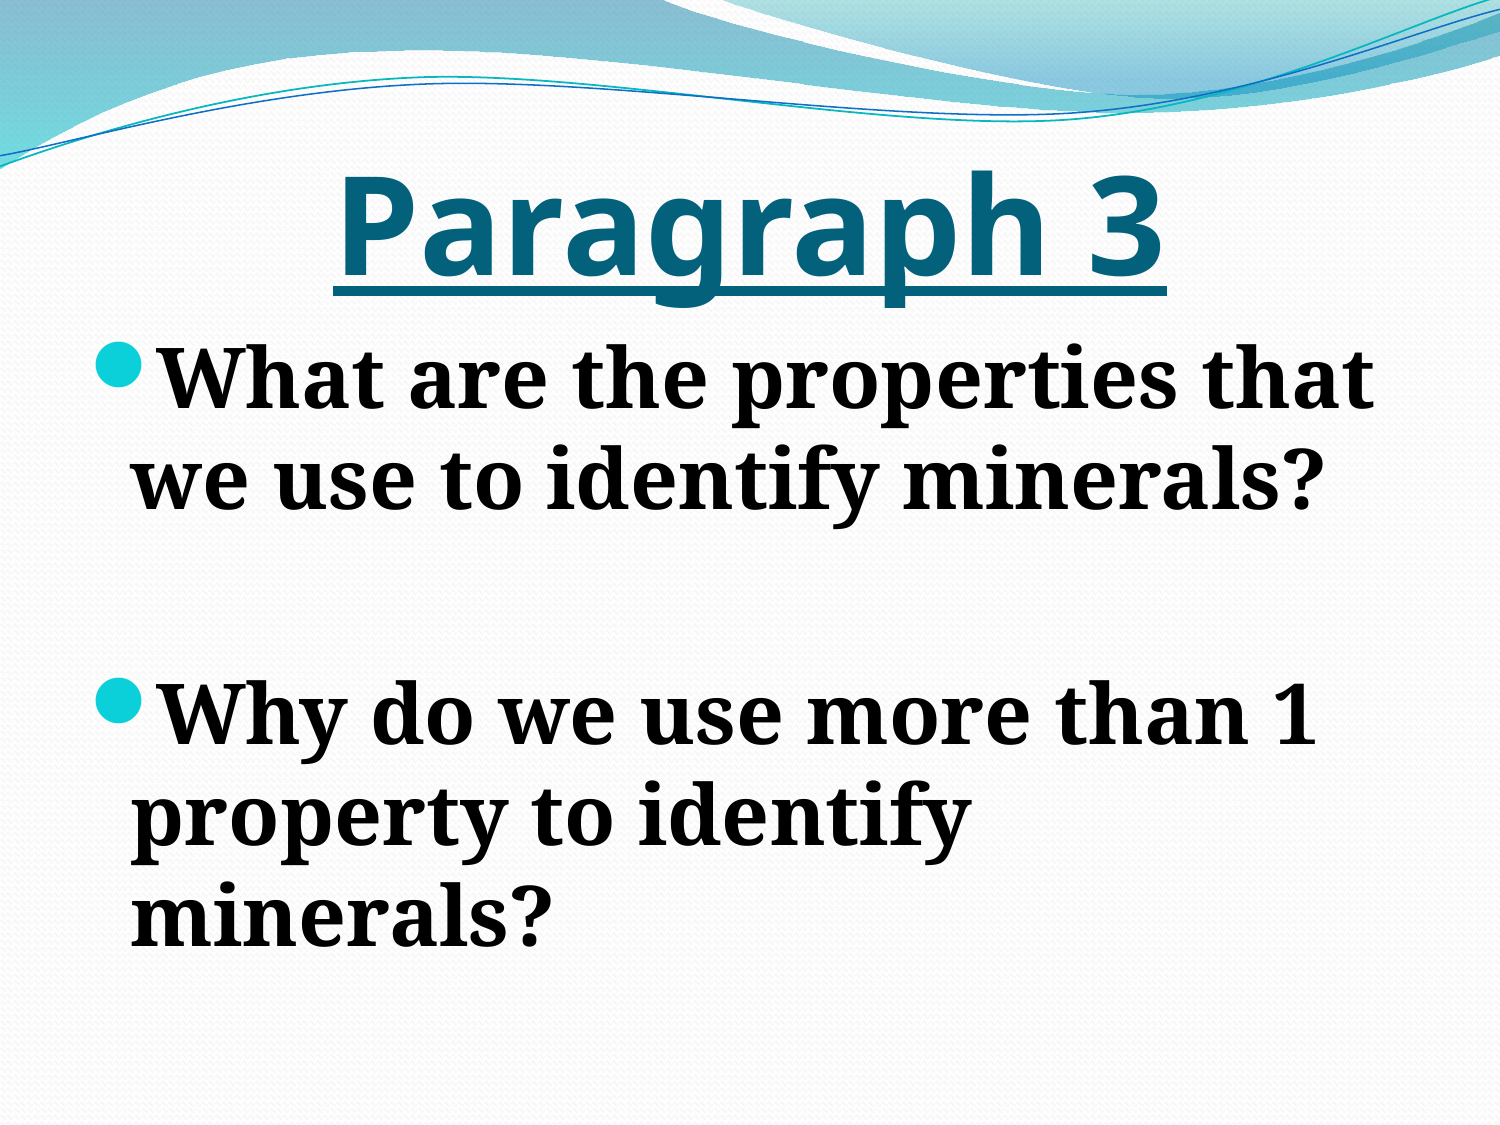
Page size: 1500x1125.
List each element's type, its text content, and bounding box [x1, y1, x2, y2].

title Paragraph 3 [75, 115, 1425, 303]
list What are the properties that we use to identify minerals? Why do we use more than 1 property to identify minerals? [75, 317, 1425, 1038]
